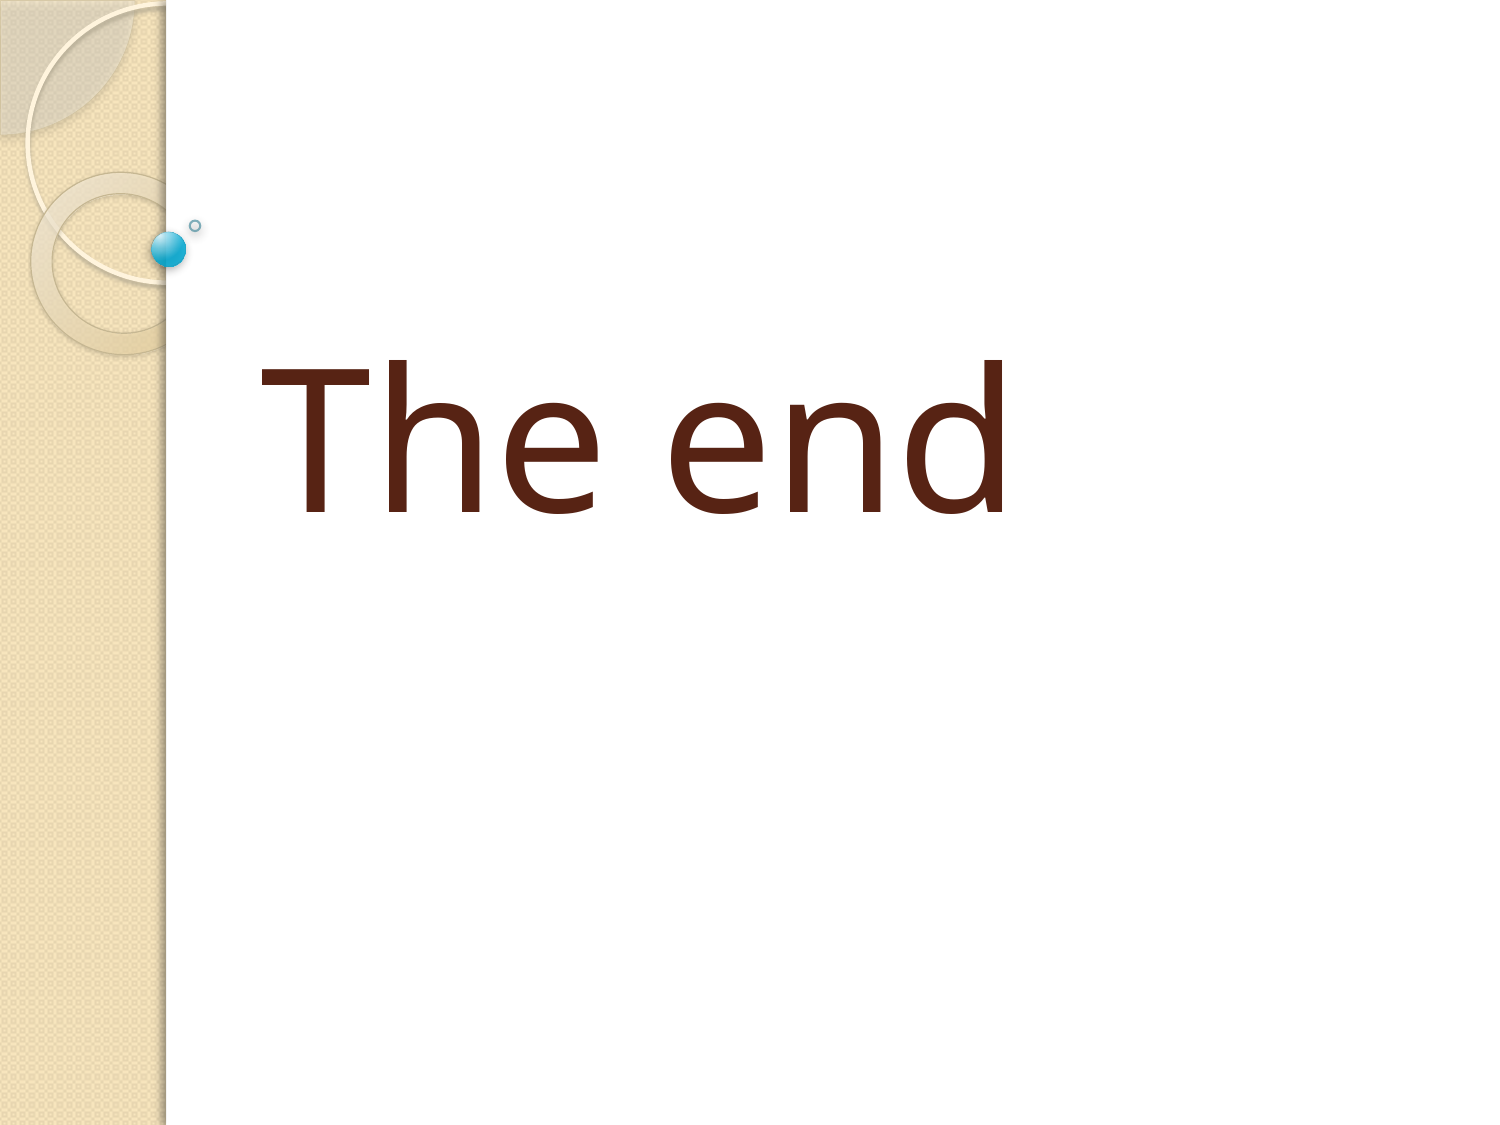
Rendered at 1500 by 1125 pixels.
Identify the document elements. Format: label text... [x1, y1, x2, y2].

title The end [246, 0, 1462, 668]
